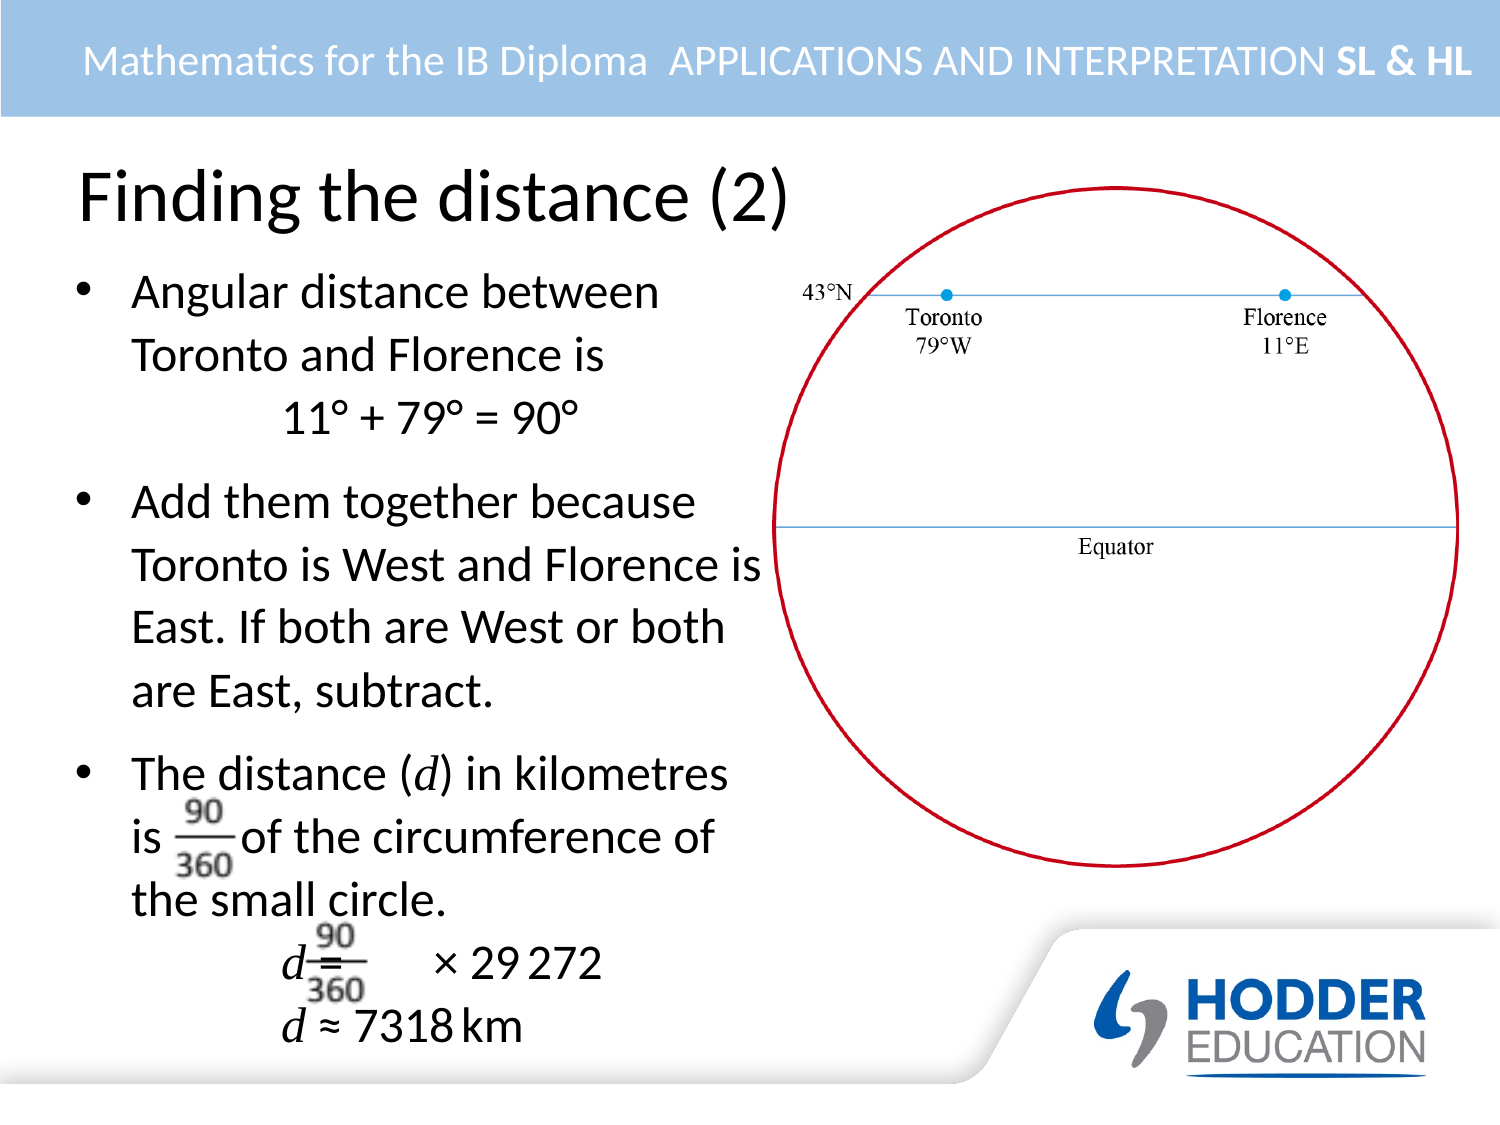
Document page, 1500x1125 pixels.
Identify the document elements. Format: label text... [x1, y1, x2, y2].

text_box Angular distance between Toronto and Florence is 11° + 79° = 90° Add them together because Toronto is West and Florence is East. If both are West or both are East, subtract. The distance (d) in kilometres is of the circumference of the small circle. d = × 29 272 d ≈ 7318 km [60, 248, 784, 893]
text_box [168, 780, 240, 880]
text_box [0, 893, 1500, 1125]
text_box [299, 904, 371, 1005]
text_box Mathematics for the IB Diploma APPLICATIONS AND INTERPRETATION SL & HL [0, 0, 1500, 118]
picture [772, 186, 1459, 868]
text_box Finding the distance (2) [78, 146, 954, 237]
